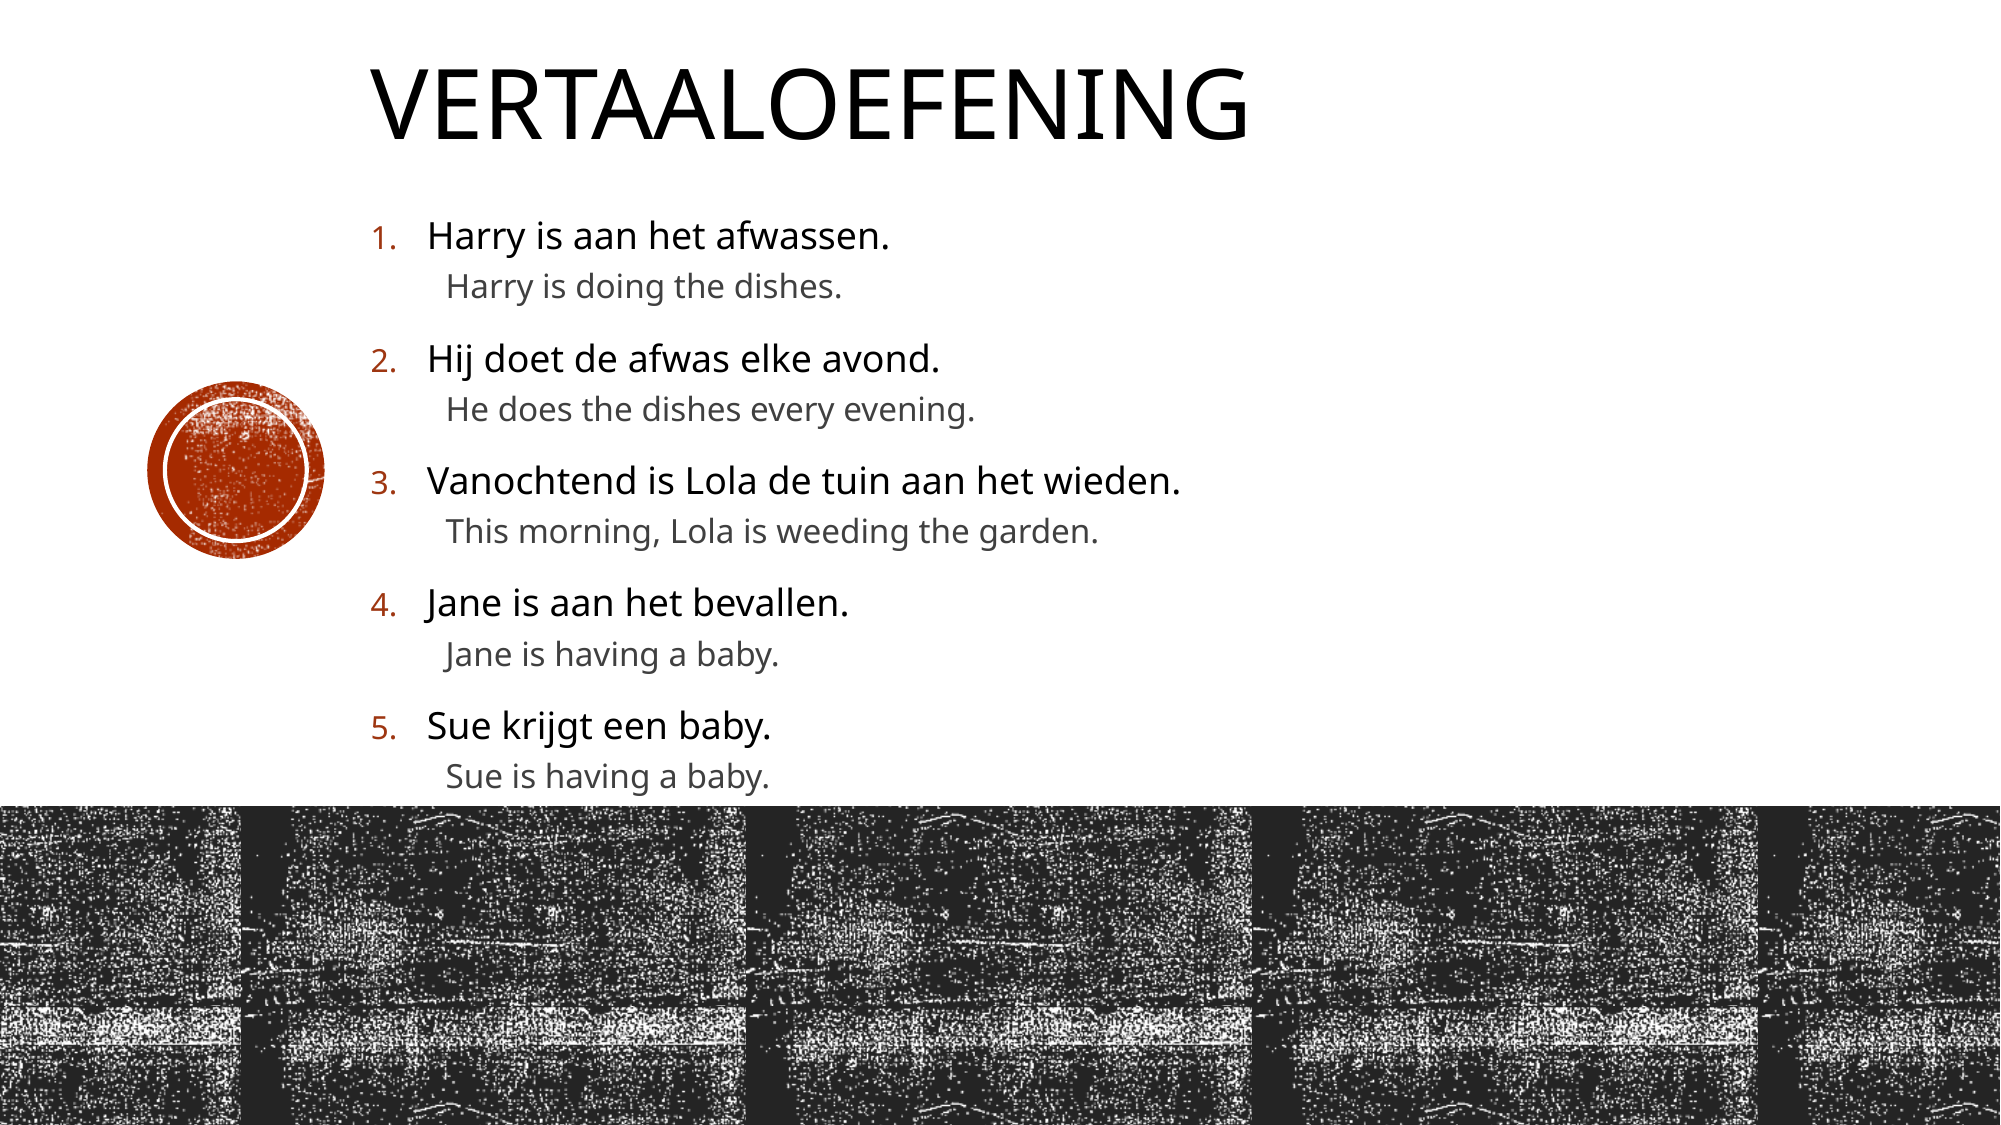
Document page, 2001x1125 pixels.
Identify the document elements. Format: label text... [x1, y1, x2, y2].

list Harry is aan het afwassen. Harry is doing the dishes. Hij doet de afwas elke avond. He does the dishes every evening. Vanochtend is Lola de tuin aan het wieden. This morning, Lola is weeding the garden. Jane is aan het bevallen. Jane is having a baby. Sue krijgt een baby. Sue is having a baby. [355, 204, 1841, 772]
title VertaalOefening [355, 56, 1841, 166]
